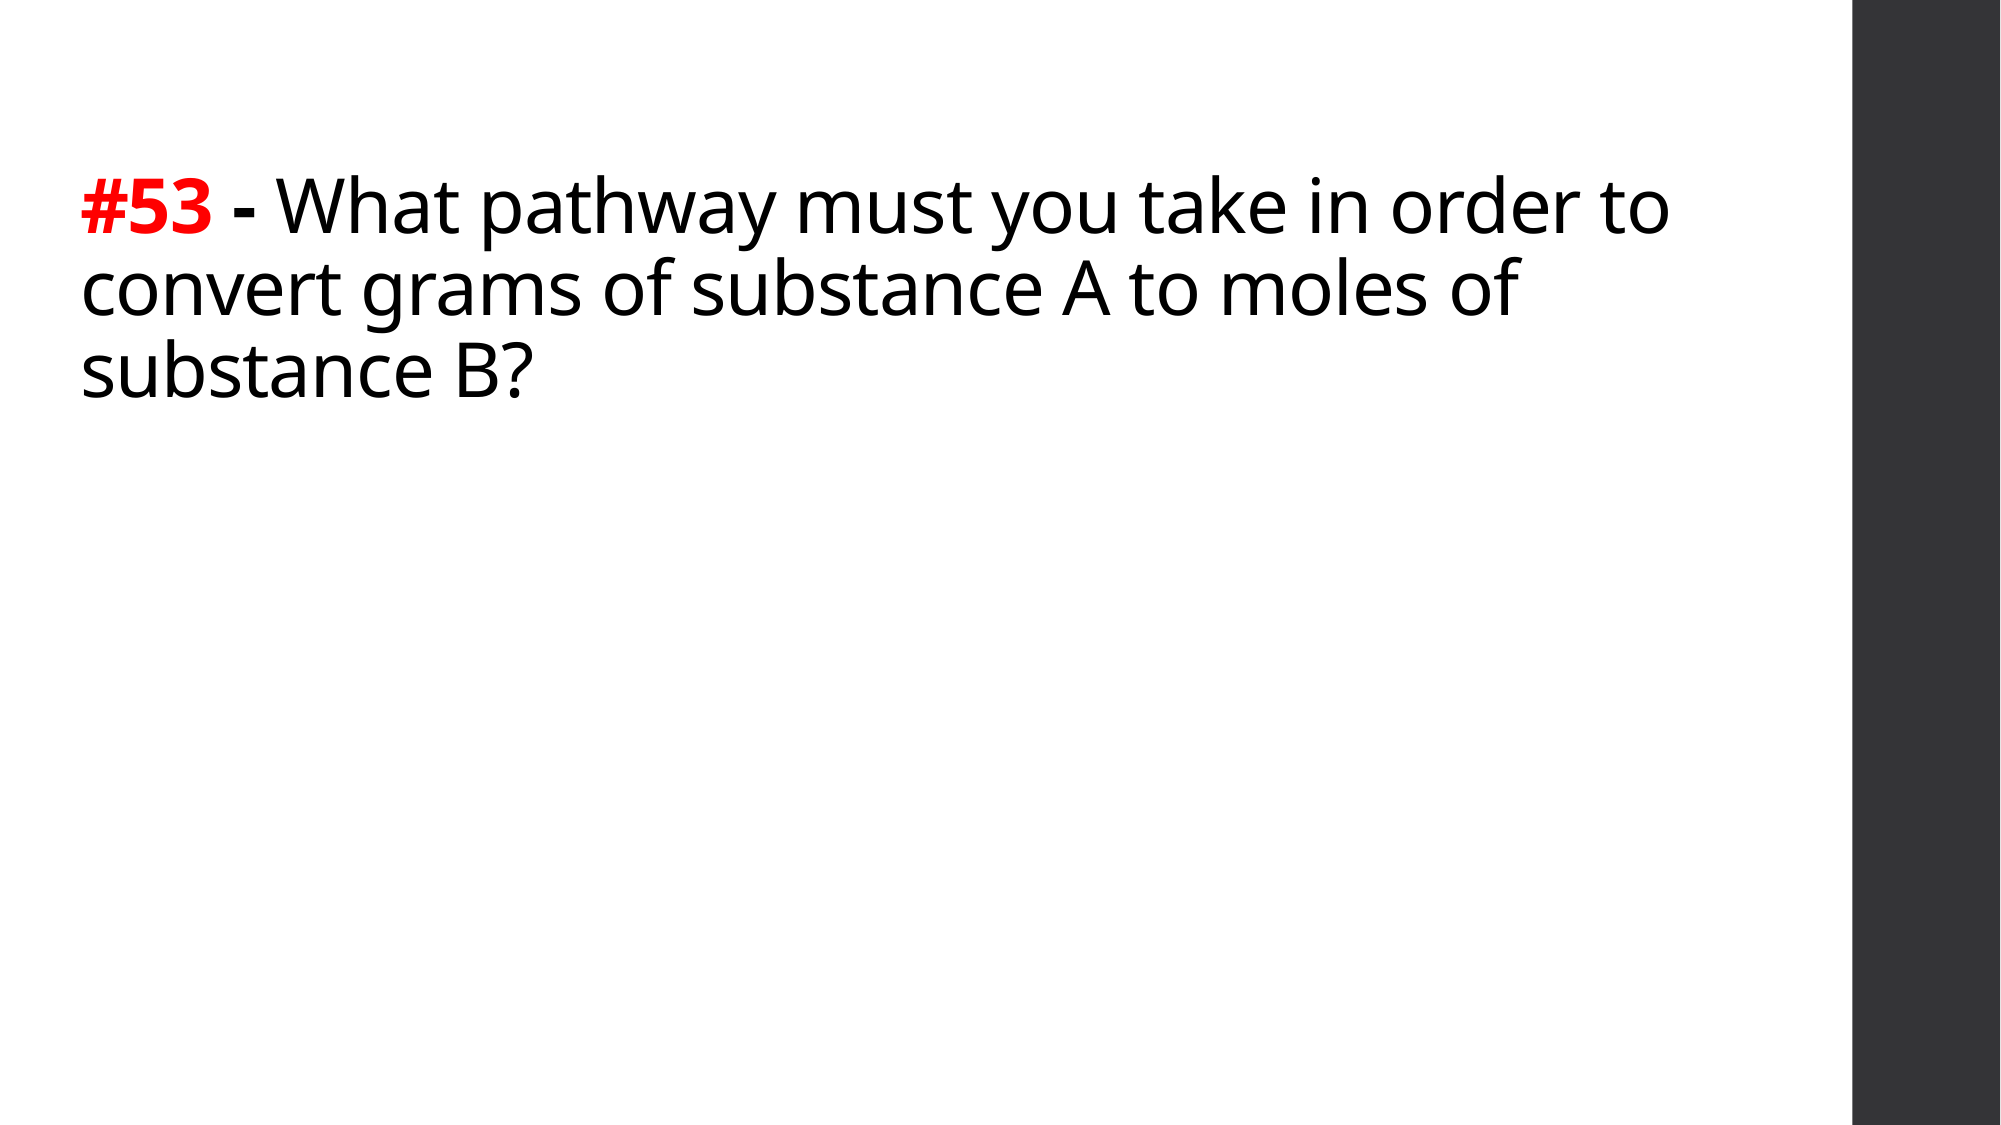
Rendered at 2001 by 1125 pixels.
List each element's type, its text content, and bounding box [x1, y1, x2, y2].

title #53 - What pathway must you take in order to convert grams of substance A to moles of substance B? [65, 160, 1866, 422]
